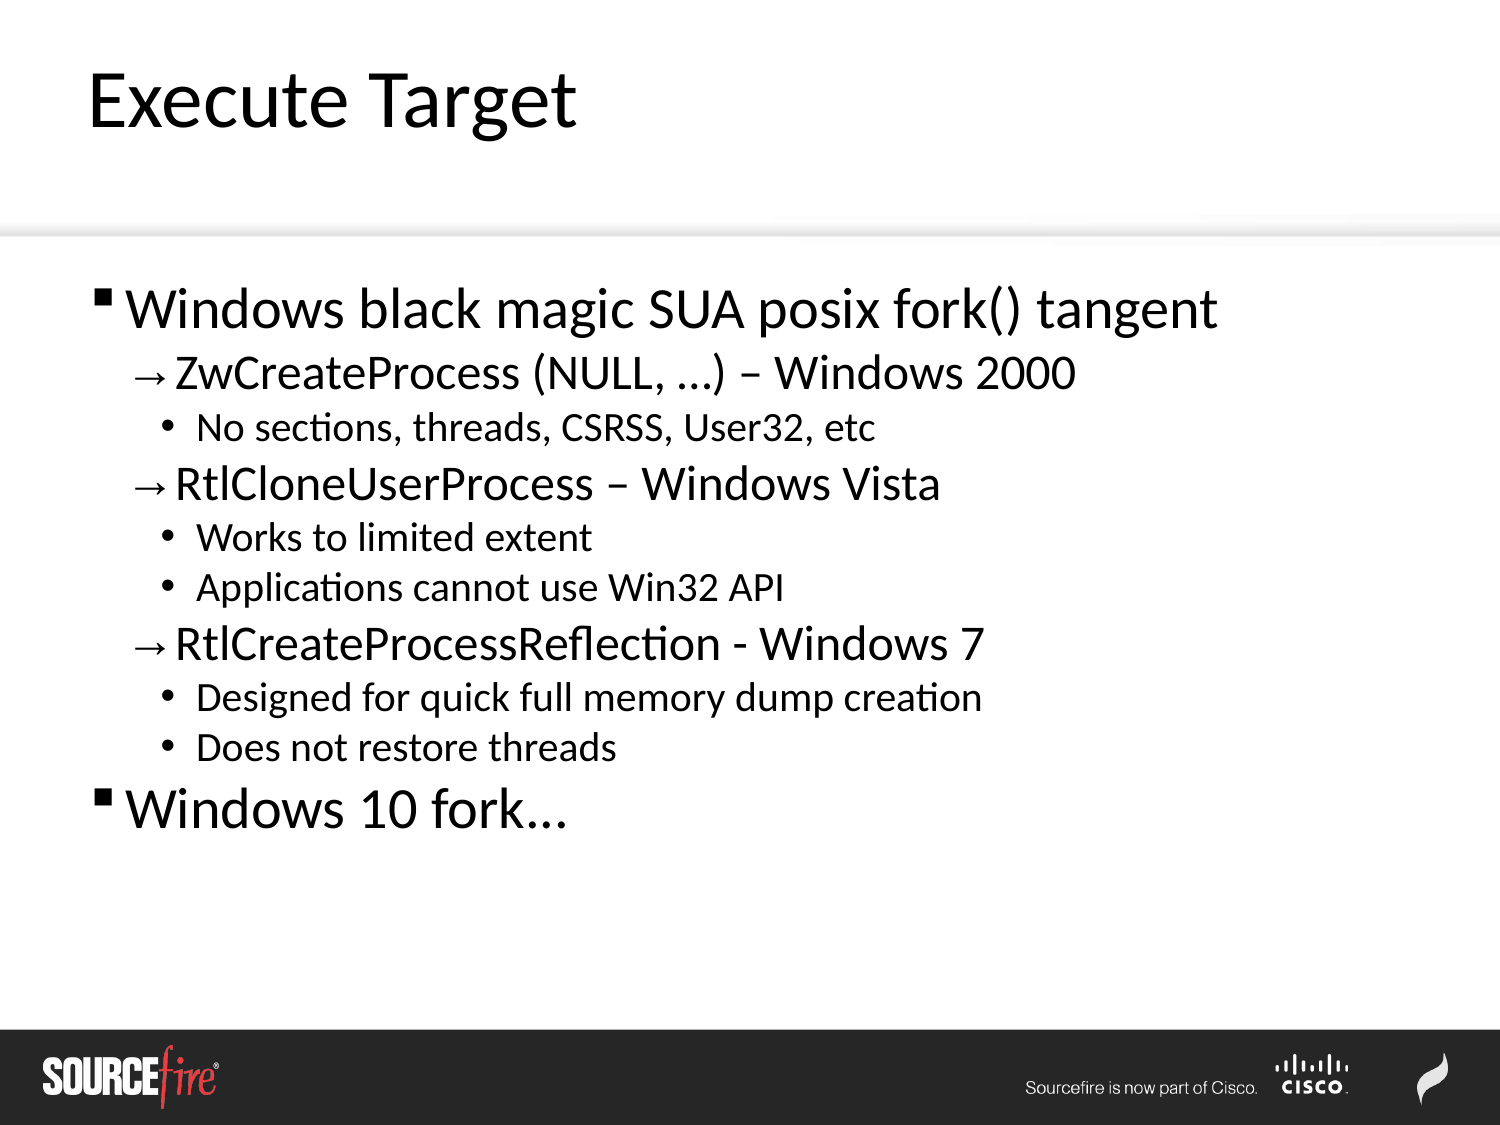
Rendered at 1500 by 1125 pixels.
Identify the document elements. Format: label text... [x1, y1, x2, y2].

picture [43, 1045, 219, 1109]
text_box Execute Target [72, 51, 1423, 215]
picture [1417, 1051, 1448, 1106]
picture [1026, 1054, 1348, 1097]
text_box Windows black magic SUA posix fork() tangent ZwCreateProcess (NULL, …) – Windows 2000 No sections, threads, CSRSS, User32, etc RtlCloneUserProcess – Windows Vista Works to limited extent Applications cannot use Win32 API RtlCreateProcessReflection - Windows 7 Designed for quick full memory dump creation Does not restore threads Windows 10 fork... [75, 262, 1425, 1005]
picture [0, 214, 1500, 246]
